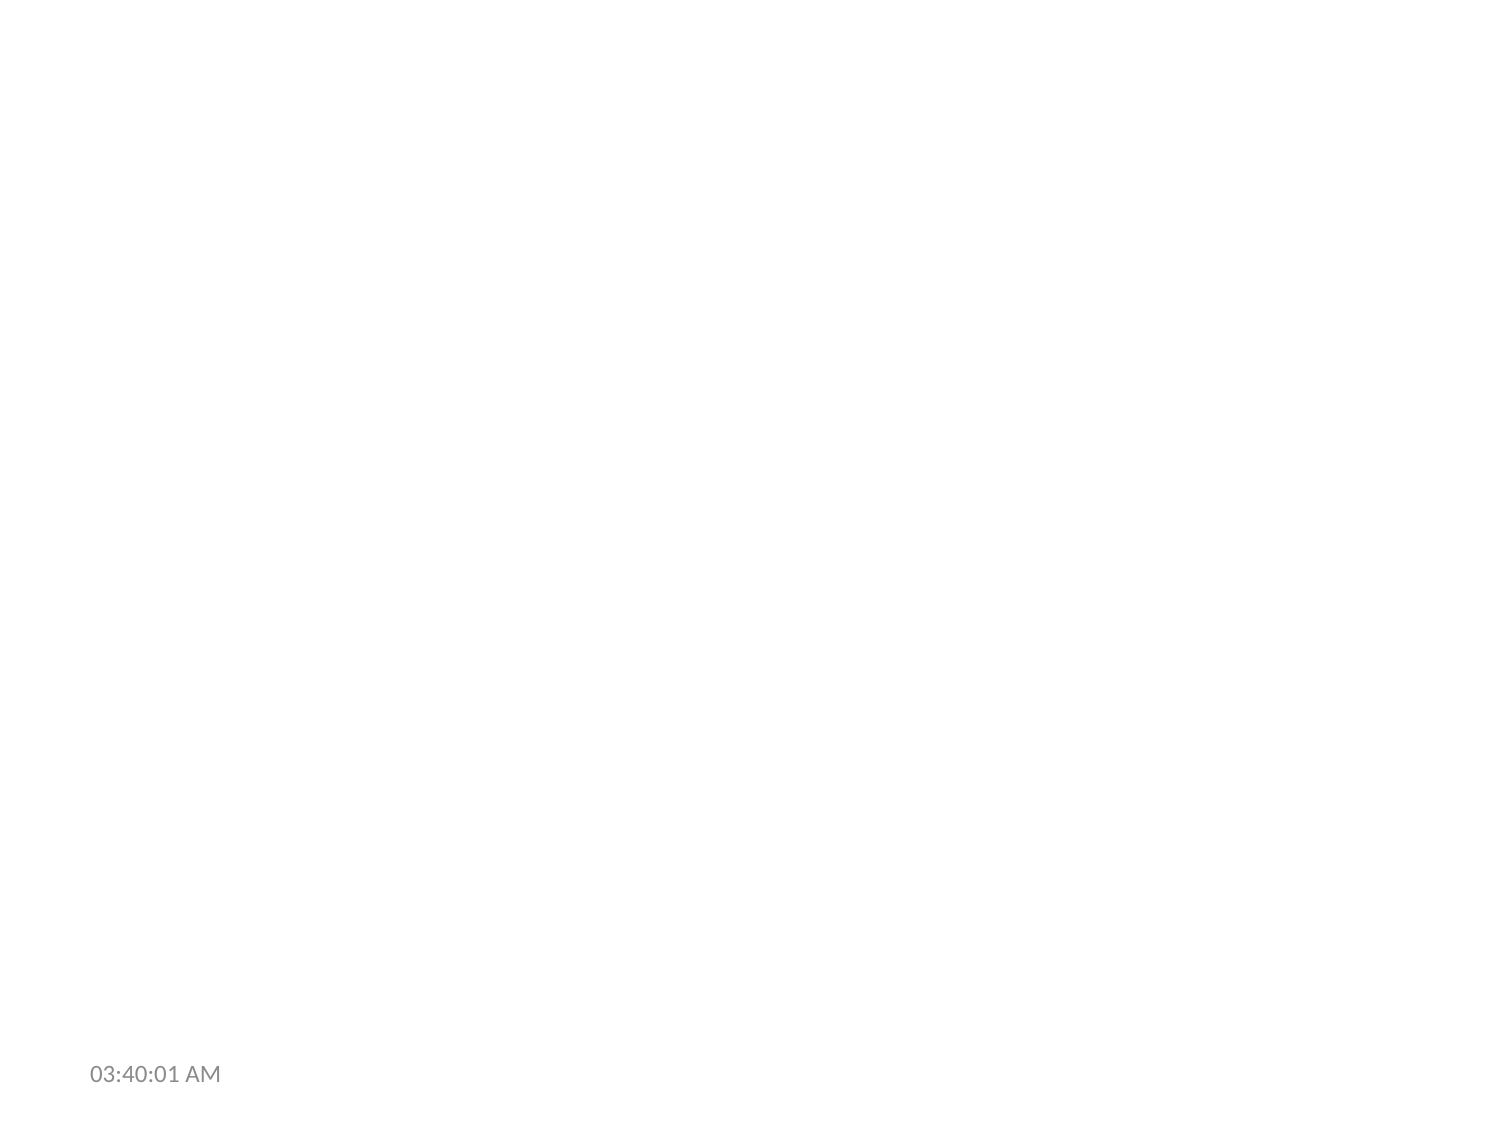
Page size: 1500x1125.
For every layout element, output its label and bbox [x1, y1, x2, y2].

slide_number [75, 1042, 425, 1103]
